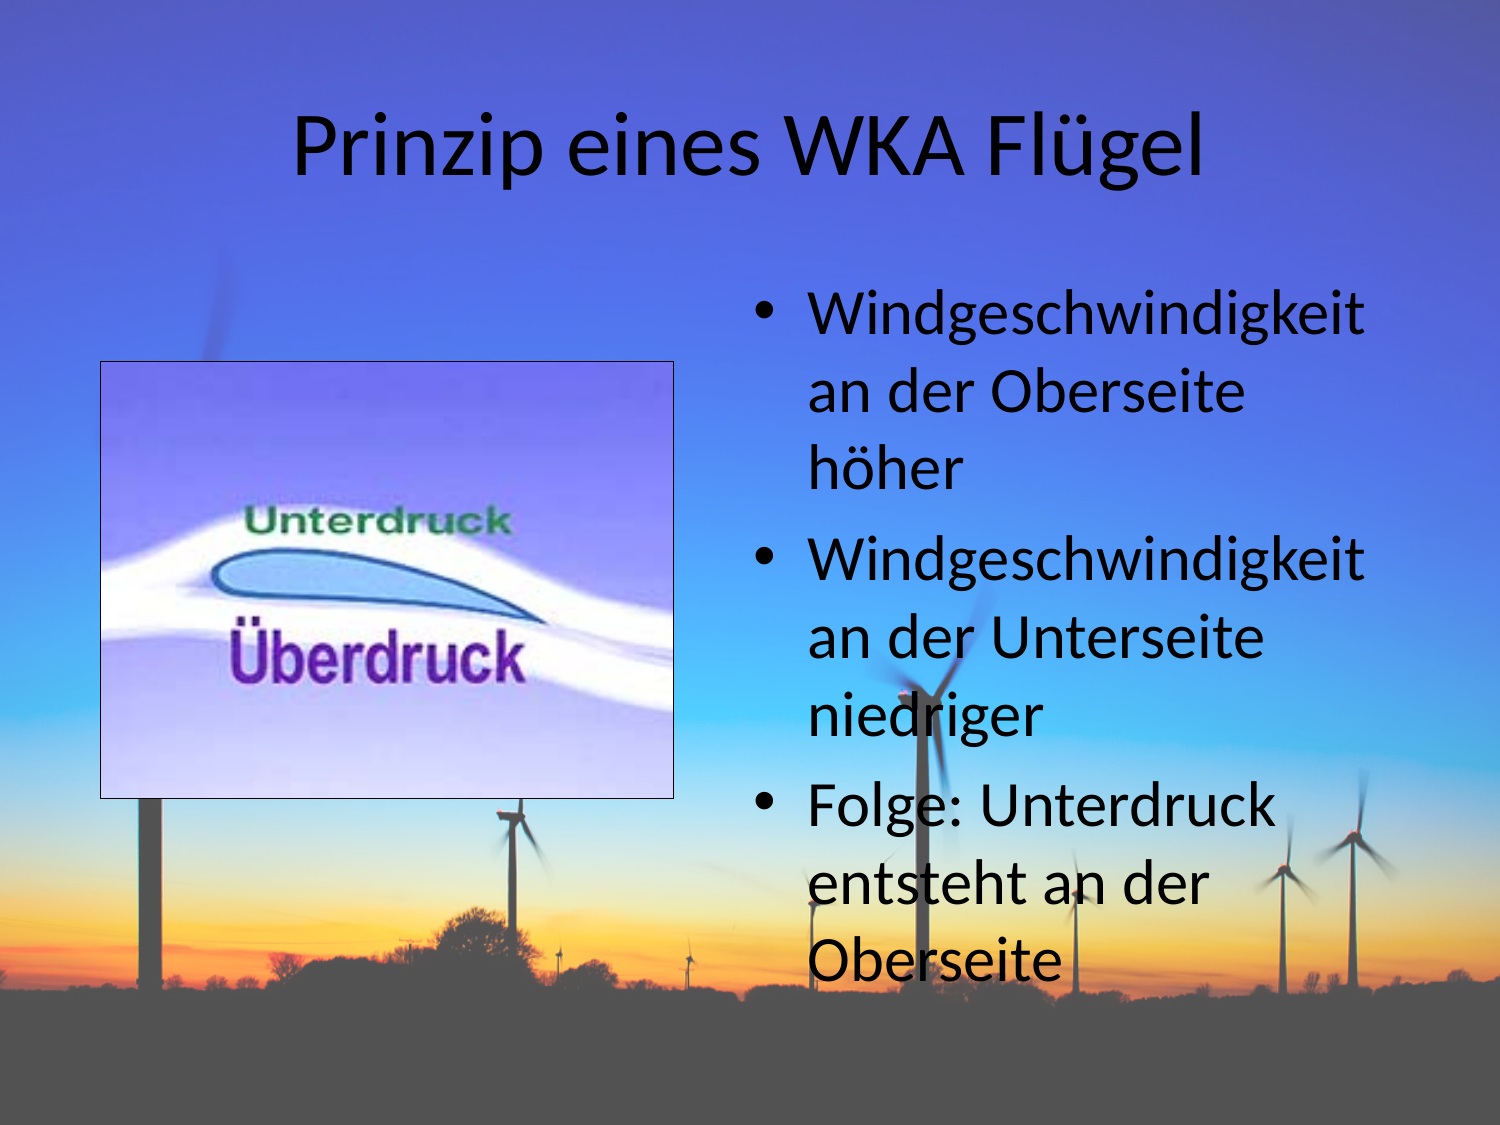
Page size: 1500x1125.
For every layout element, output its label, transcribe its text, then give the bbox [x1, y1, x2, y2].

title Prinzip eines WKA Flügel [75, 45, 1425, 233]
picture [100, 361, 674, 799]
list Windgeschwindigkeit an der Oberseite höher Windgeschwindigkeit an der Unterseite niedriger Folge: Unterdruck entsteht an der Oberseite [738, 262, 1425, 1005]
